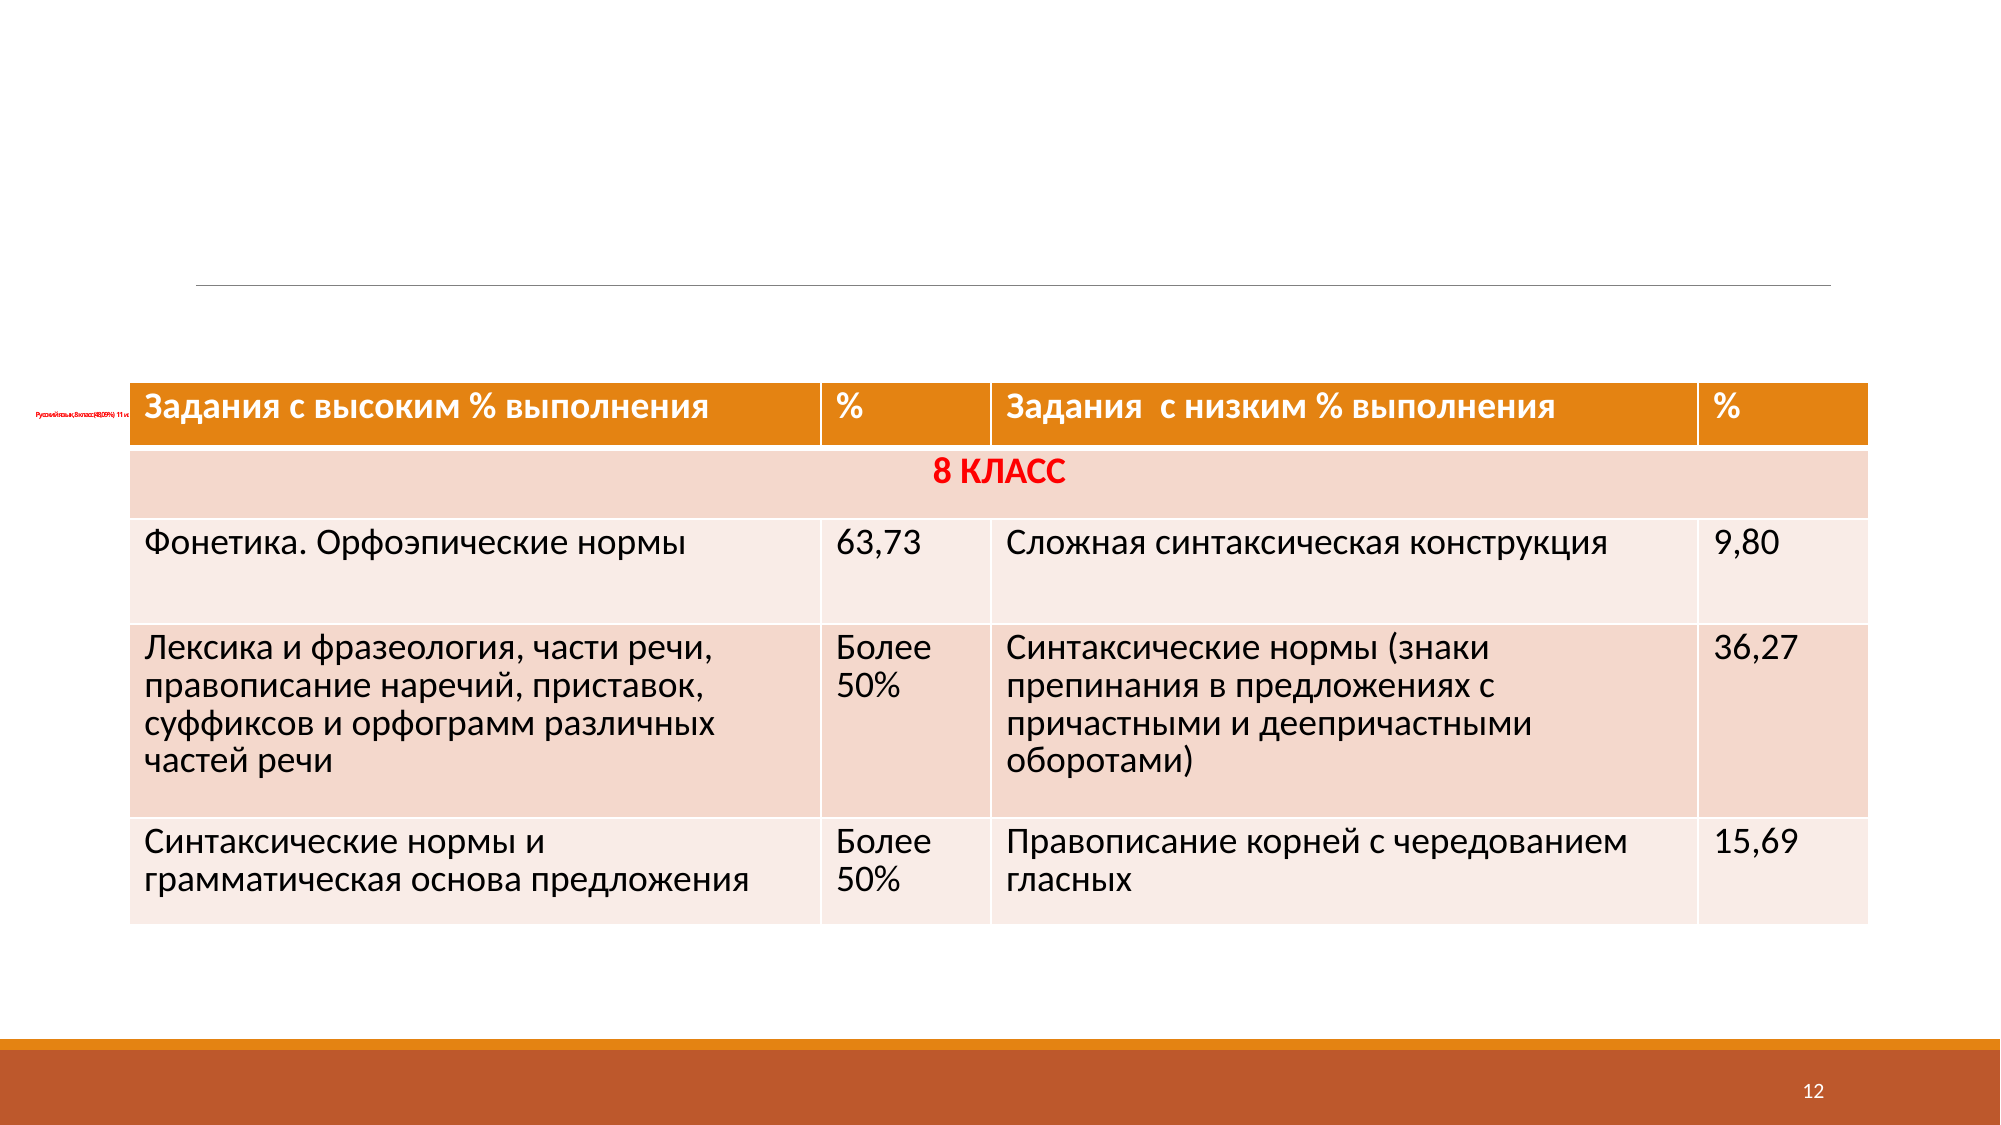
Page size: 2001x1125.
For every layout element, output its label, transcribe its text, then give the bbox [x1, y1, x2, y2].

table_cell 8 КЛАСС [130, 451, 1868, 518]
table_cell 36,27 [1699, 625, 1868, 817]
table_cell 9,80 [1699, 520, 1868, 623]
table_cell 15,69 [1699, 819, 1868, 924]
title Русский язык, 8 класс (48,09%) 11 из 21 ОО показали результаты выше среднего. Наиболее высокий процент выполнения – Юлсубинская ООШ - 67,50%, Шумбутская ООШ – 62,00%. Низкие результаты – Балыклы-Чукаевская СОШ - 20% [20, 63, 1917, 435]
table_header % [1699, 383, 1868, 445]
table_cell Правописание корней с чередованием гласных [992, 819, 1697, 924]
table_header % [822, 383, 990, 445]
table_cell Более 50% [822, 819, 990, 924]
table_cell Более 50% [822, 625, 990, 817]
table_header Задания с высоким % выполнения [130, 383, 820, 445]
table_header Задания с низким % выполнения [992, 383, 1697, 445]
table_cell Синтаксические нормы и грамматическая основа предложения [130, 819, 820, 924]
table_cell Фонетика. Орфоэпические нормы [130, 520, 820, 623]
table_cell 63,73 [822, 520, 990, 623]
table_cell Лексика и фразеология, части речи, правописание наречий, приставок, суффиксов и орфограмм различных частей речи [130, 625, 820, 817]
table_cell Синтаксические нормы (знаки препинания в предложениях с причастными и деепричастными оборотами) [992, 625, 1697, 817]
slide_number 12 [1624, 1059, 1840, 1120]
table_cell Сложная синтаксическая конструкция [992, 520, 1697, 623]
